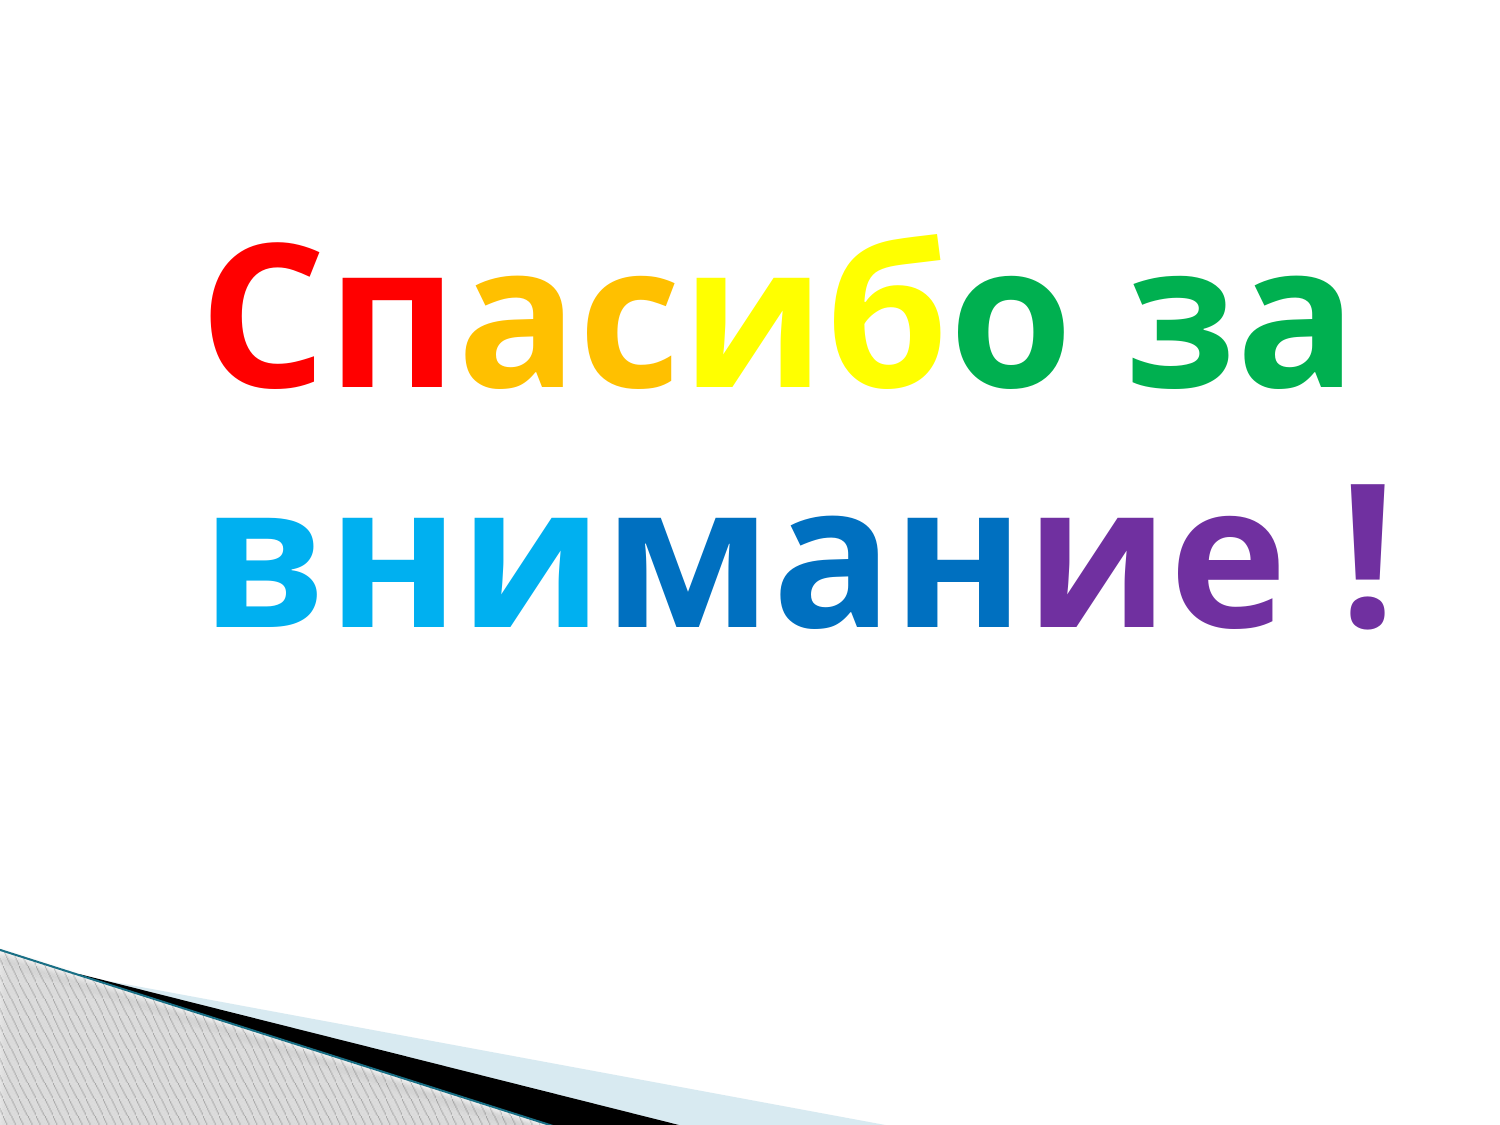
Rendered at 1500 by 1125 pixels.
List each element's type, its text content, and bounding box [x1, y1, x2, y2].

list Спасибо за внимание ! [100, 137, 1438, 1000]
